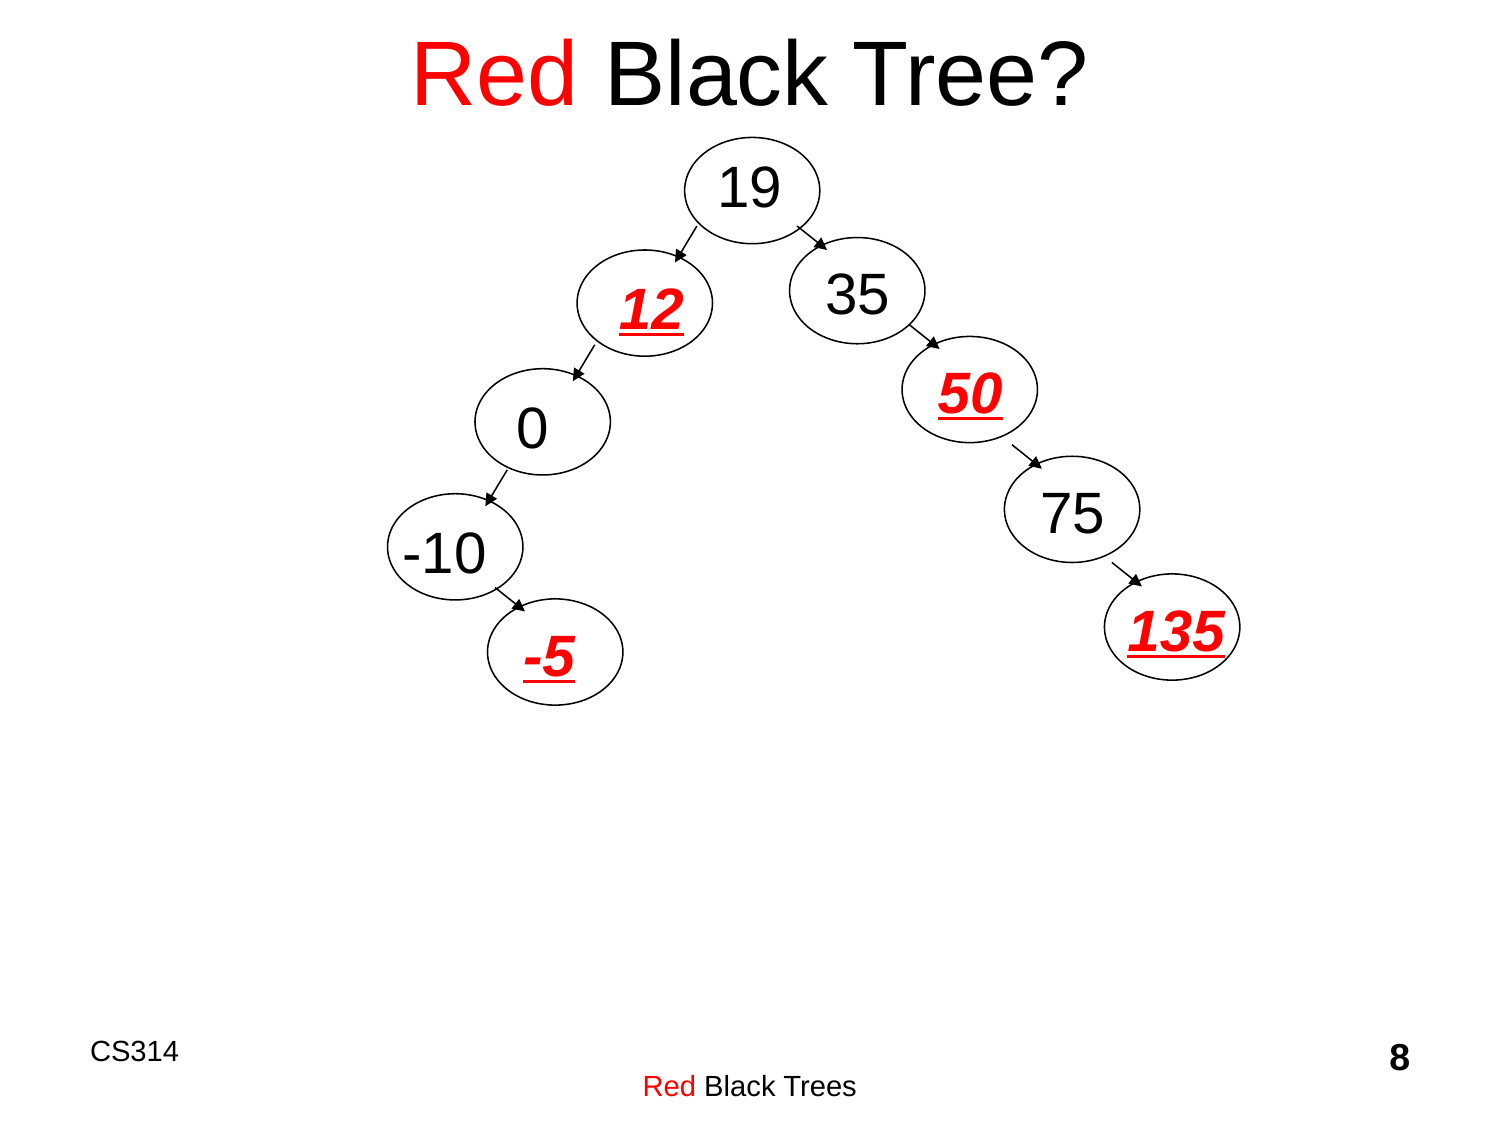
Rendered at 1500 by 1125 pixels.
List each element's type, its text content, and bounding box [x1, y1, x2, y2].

text_box [699, 271, 713, 335]
text_box [485, 469, 508, 507]
text_box -10 [387, 507, 503, 593]
text_box [577, 249, 691, 346]
text_box 135 [1112, 585, 1240, 671]
text_box [825, 237, 900, 249]
text_box [727, 137, 777, 141]
text_box [487, 613, 508, 691]
text_box [1134, 671, 1211, 681]
text_box [1011, 444, 1042, 469]
text_box [486, 502, 500, 507]
slide_number CS314 [74, 1024, 451, 1101]
text_box 50 [922, 348, 1018, 433]
text_box [1040, 456, 1113, 467]
text_box [474, 368, 611, 475]
text_box [517, 598, 623, 706]
text_box [503, 509, 523, 585]
text_box [797, 225, 828, 250]
text_box -5 [508, 610, 591, 696]
text_box 12 [604, 264, 699, 349]
text_box [818, 334, 897, 344]
text_box [906, 253, 925, 328]
text_box [684, 155, 702, 227]
text_box 75 [1025, 467, 1120, 553]
text_box [1033, 553, 1111, 563]
text_box [610, 349, 679, 357]
text_box [1018, 352, 1038, 427]
text_box [572, 344, 595, 382]
text_box [675, 225, 697, 263]
text_box [789, 252, 810, 329]
text_box [1004, 471, 1025, 548]
text_box 0 [502, 382, 565, 468]
text_box [1140, 573, 1214, 585]
text_box [1111, 562, 1142, 587]
text_box [797, 150, 820, 228]
footer Red Black Trees [462, 1024, 1038, 1101]
text_box [902, 351, 922, 428]
text_box 19 [702, 141, 797, 227]
text_box [410, 493, 485, 507]
text_box [930, 433, 1009, 443]
text_box [1104, 602, 1112, 652]
text_box [1120, 471, 1140, 547]
text_box 35 [810, 249, 906, 334]
text_box [494, 587, 526, 612]
title Red Black Tree? [112, 0, 1388, 163]
slide_number 8 [1112, 1024, 1426, 1101]
text_box [909, 324, 940, 349]
text_box [937, 336, 1012, 348]
text_box [703, 227, 799, 244]
text_box [421, 593, 489, 600]
